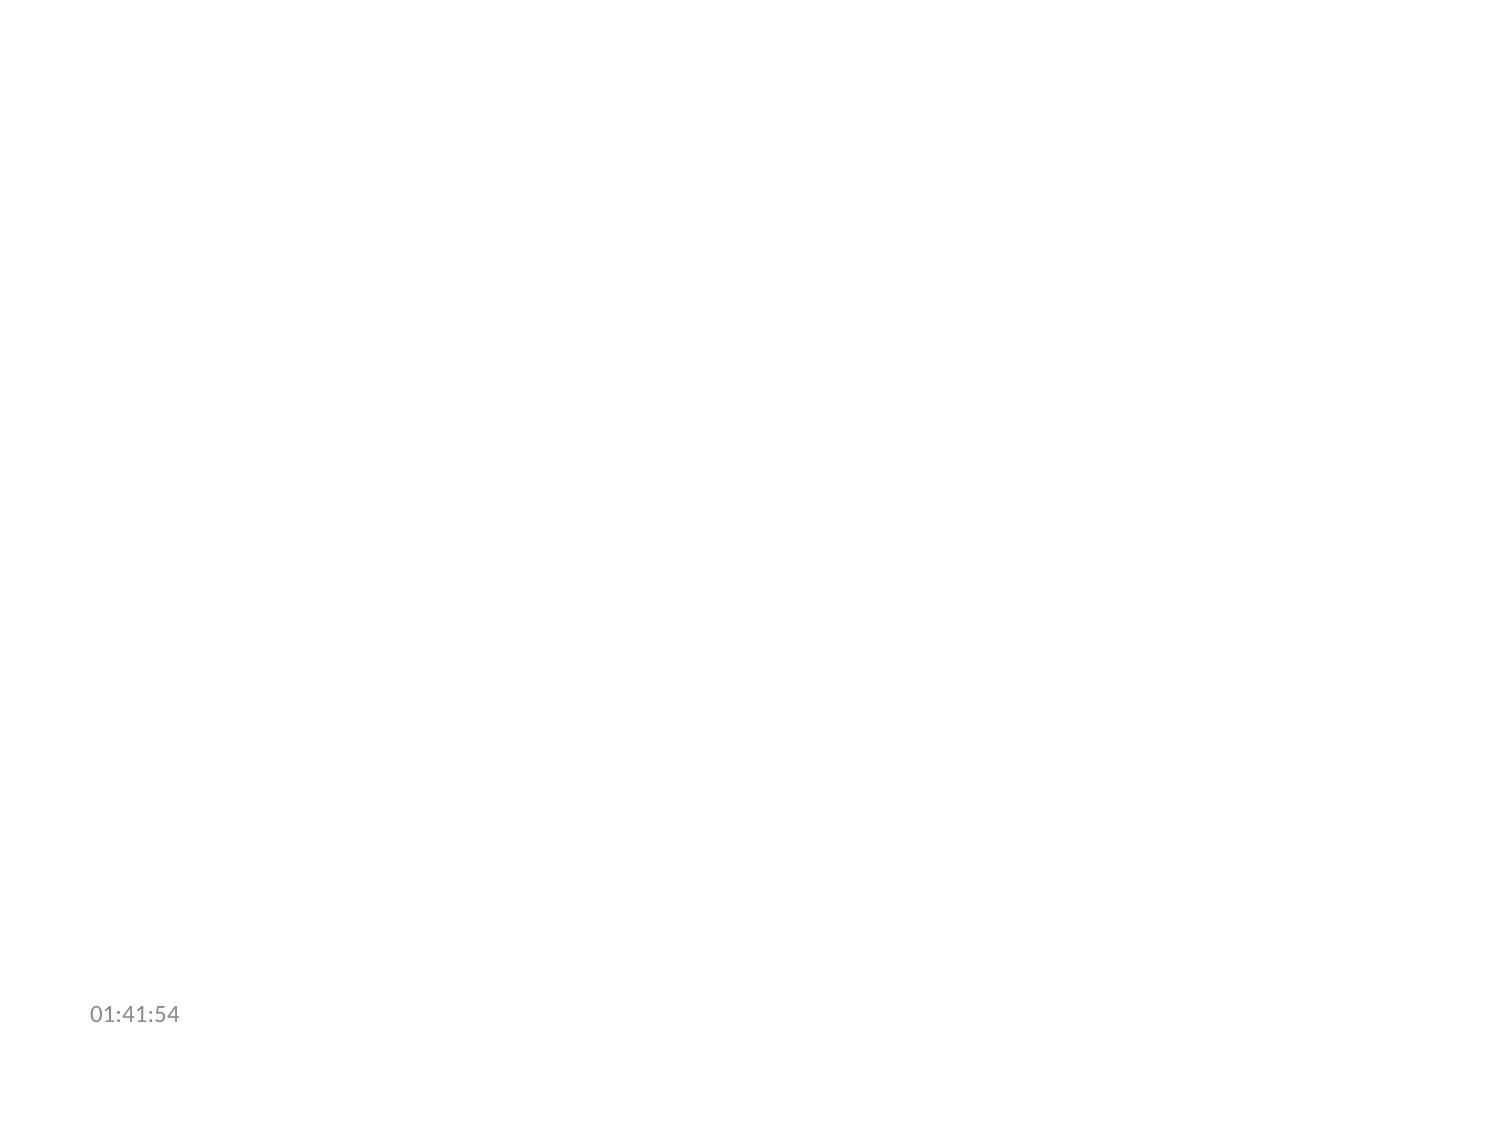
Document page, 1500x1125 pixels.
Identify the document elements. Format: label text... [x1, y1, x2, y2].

text_box 15:35:09 [75, 982, 425, 1043]
